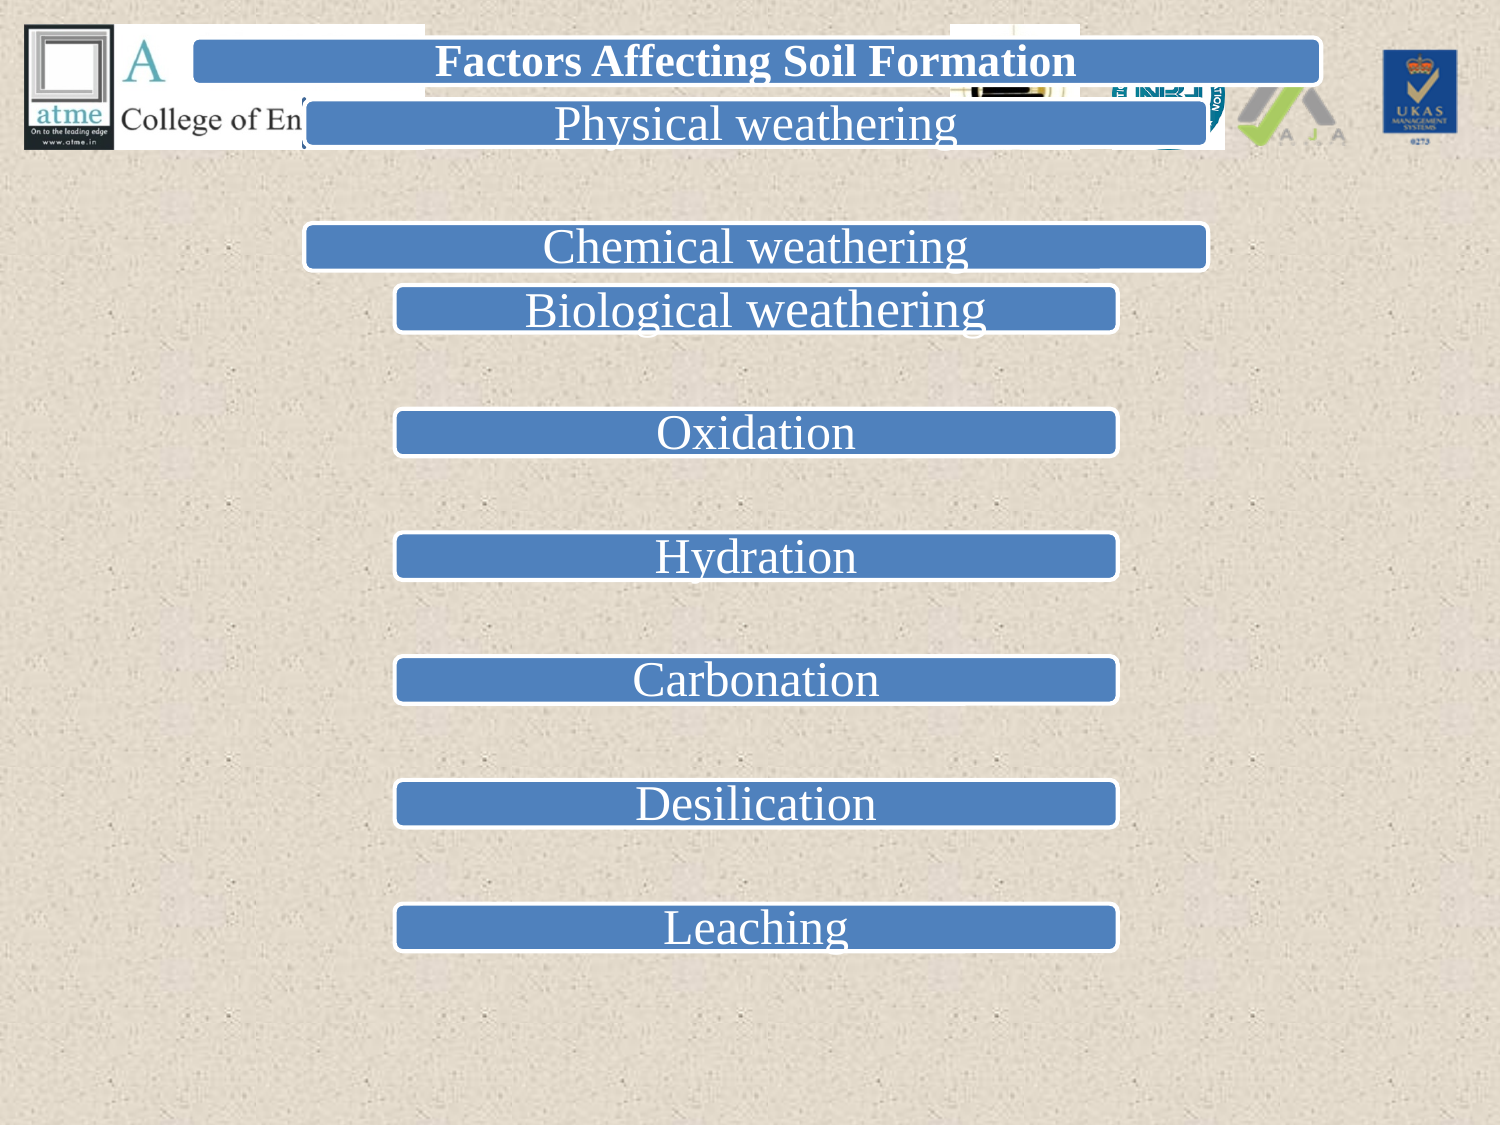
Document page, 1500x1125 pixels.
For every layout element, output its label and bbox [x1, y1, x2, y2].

picture [0, 0, 1500, 1125]
text_box [49, 37, 1463, 1076]
